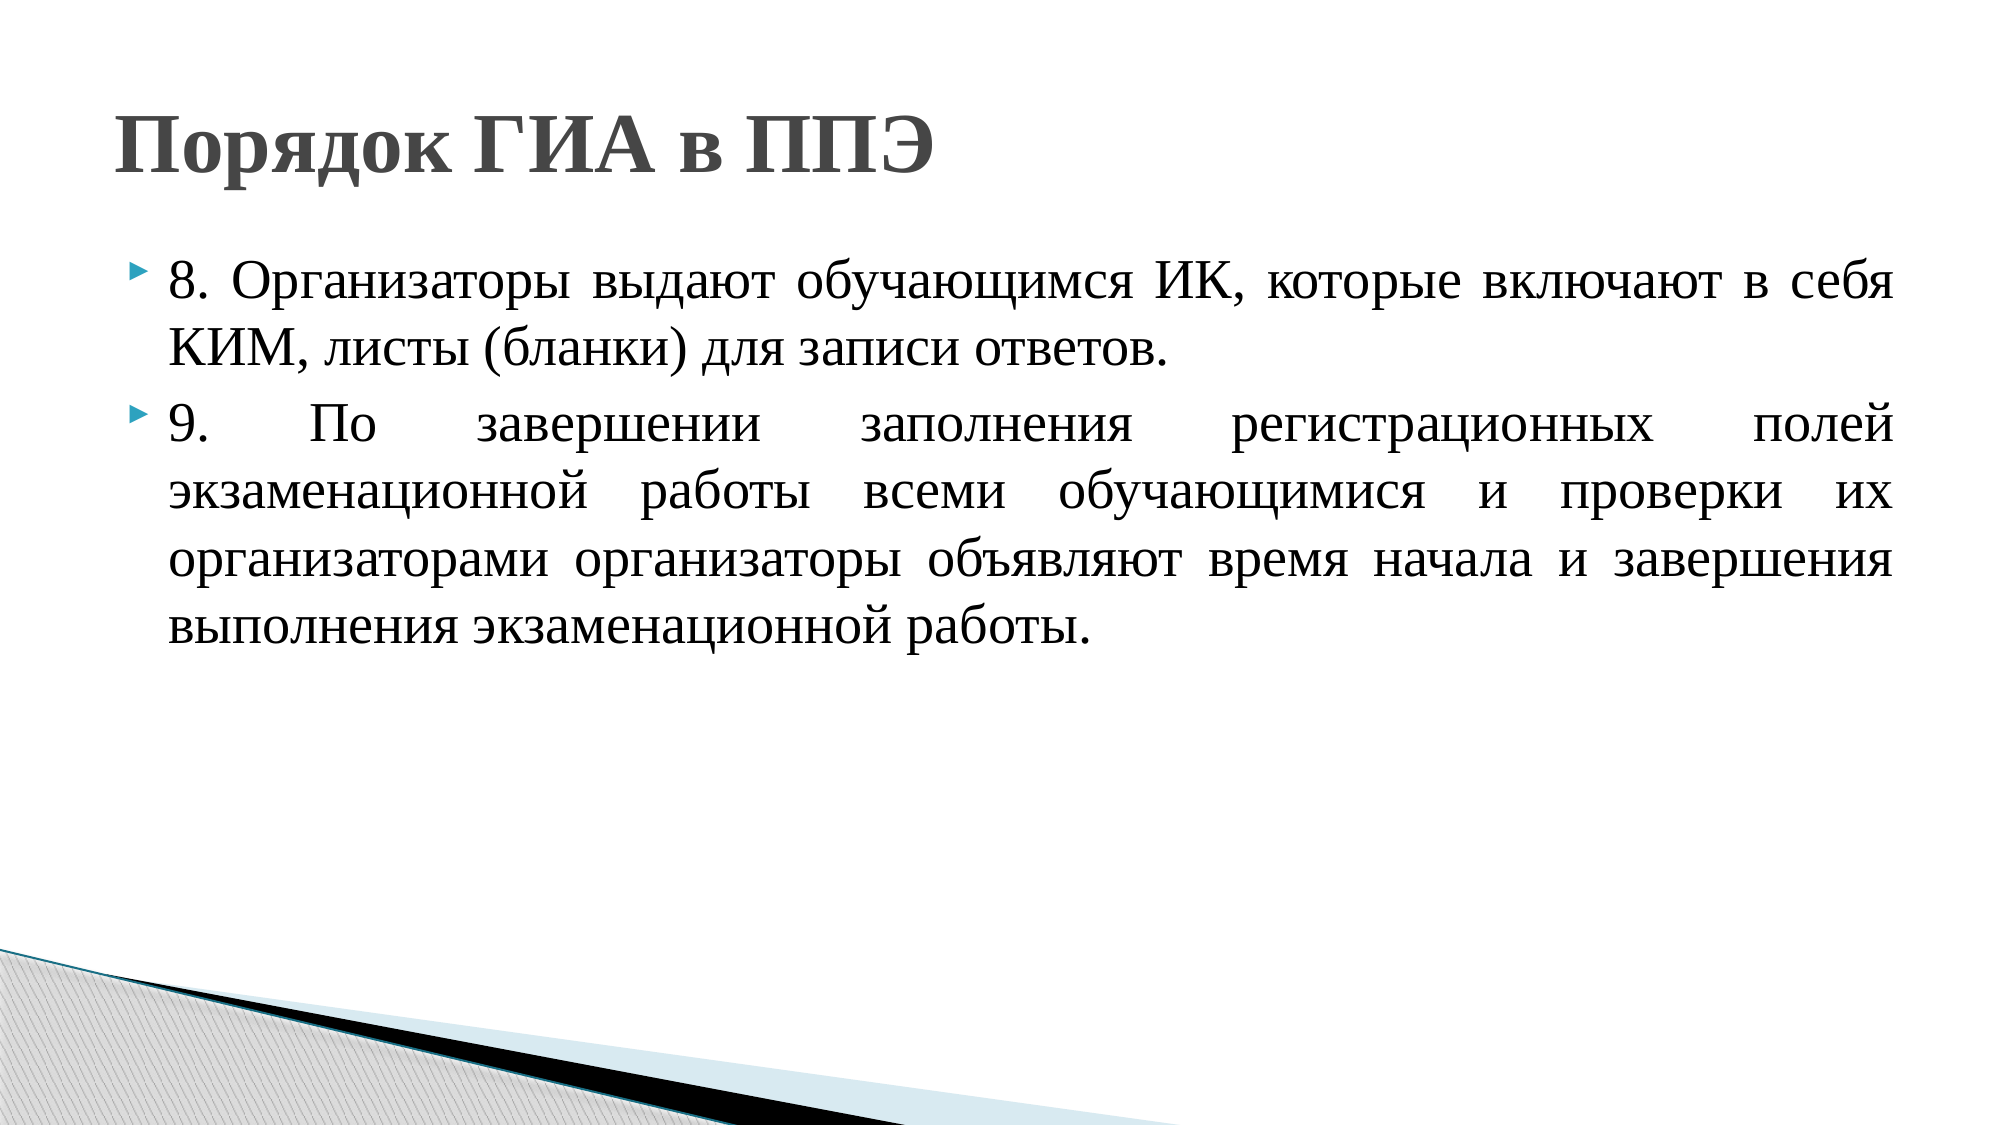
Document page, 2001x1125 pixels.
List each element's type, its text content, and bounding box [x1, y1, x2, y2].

list 8. Организаторы выдают обучающимся ИК, которые включают в себя КИМ, листы (бланки) для записи ответов. 9. По завершении заполнения регистрационных полей экзаменационной работы всеми обучающимися и проверки их организаторами организаторы объявляют время начала и завершения выполнения экзаменационной работы. [93, 234, 1910, 953]
title Порядок ГИА в ППЭ [99, 45, 1900, 233]
